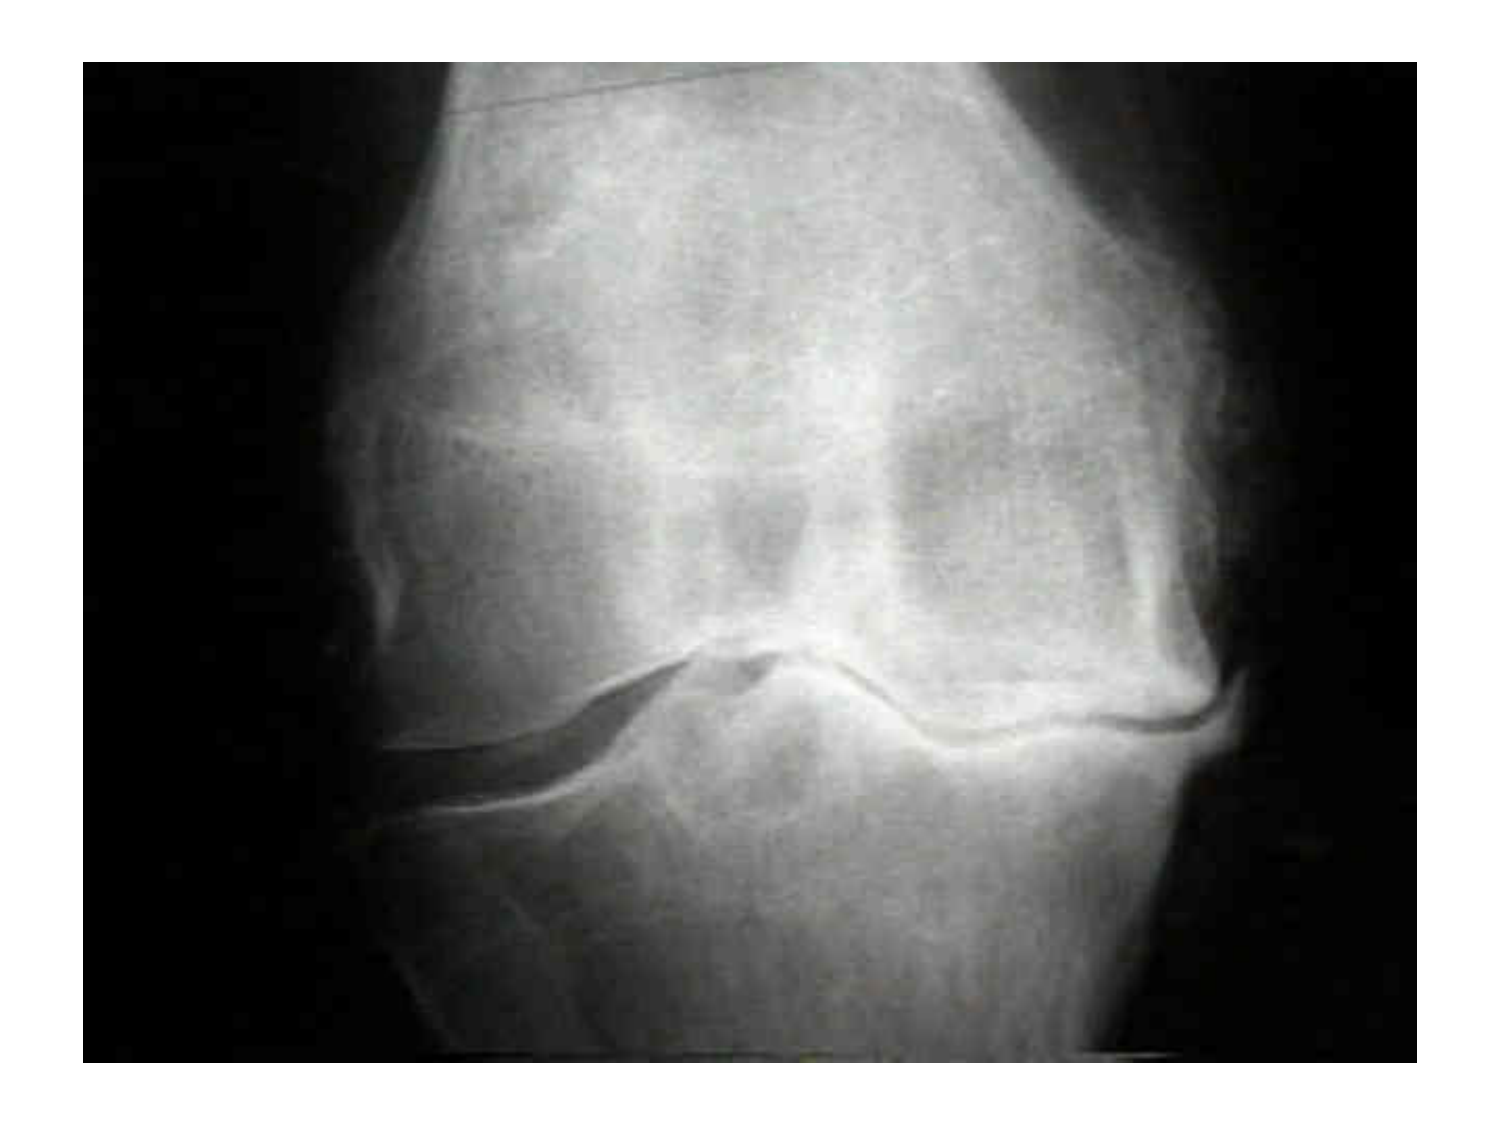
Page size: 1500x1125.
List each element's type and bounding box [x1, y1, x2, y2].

picture [83, 62, 1417, 1063]
